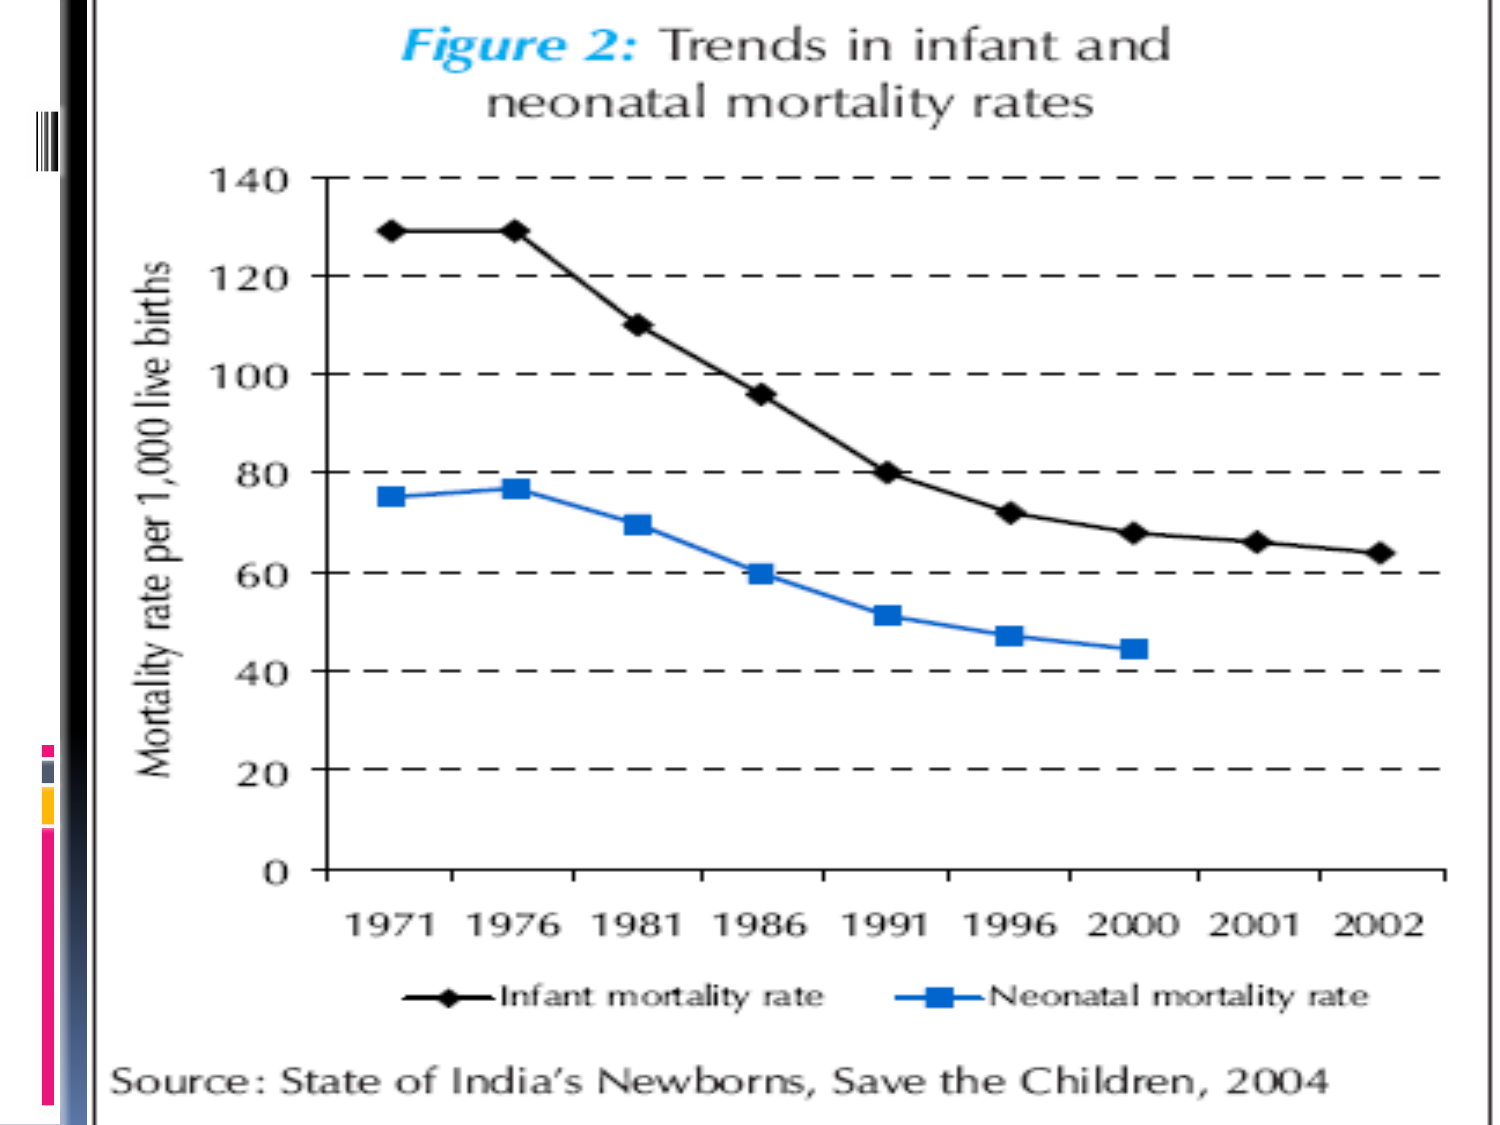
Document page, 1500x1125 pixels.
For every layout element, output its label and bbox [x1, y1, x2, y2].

list [86, 0, 1500, 1125]
